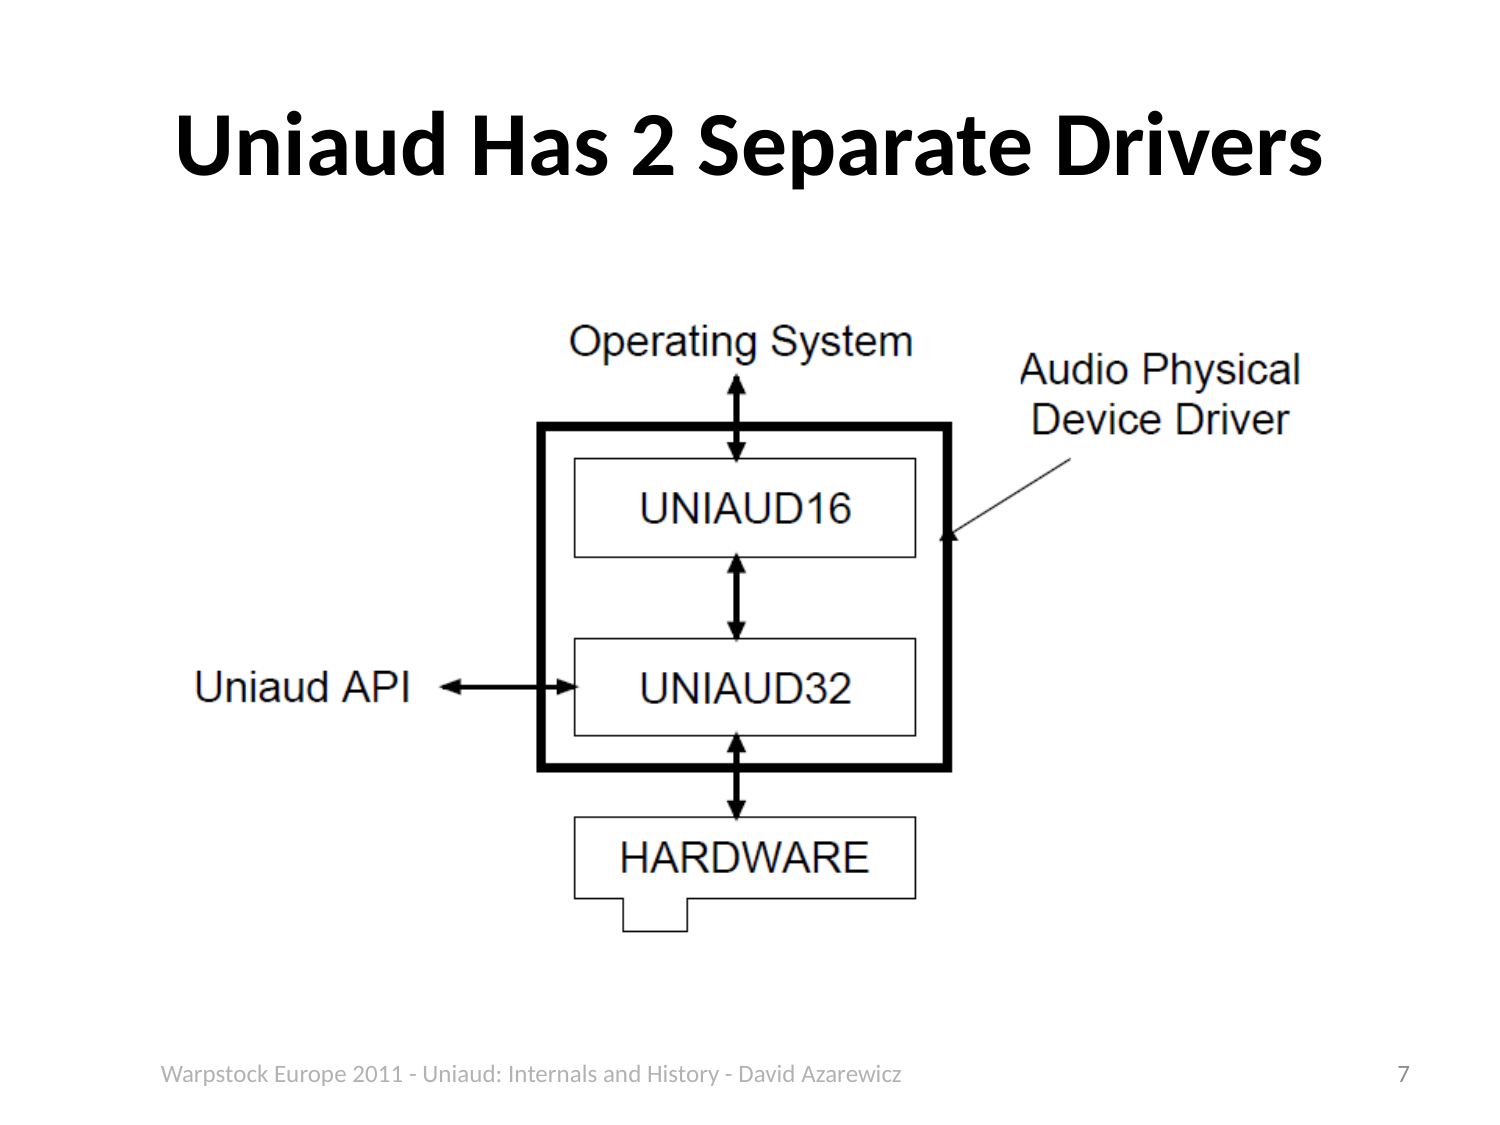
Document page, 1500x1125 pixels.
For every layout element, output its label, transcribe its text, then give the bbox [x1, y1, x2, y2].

slide_number 7 [1074, 1042, 1425, 1103]
picture [170, 278, 1340, 956]
footer Warpstock Europe 2011 - Uniaud: Internals and History - David Azarewicz [76, 1042, 988, 1103]
title Uniaud Has 2 Separate Drivers [75, 45, 1425, 233]
